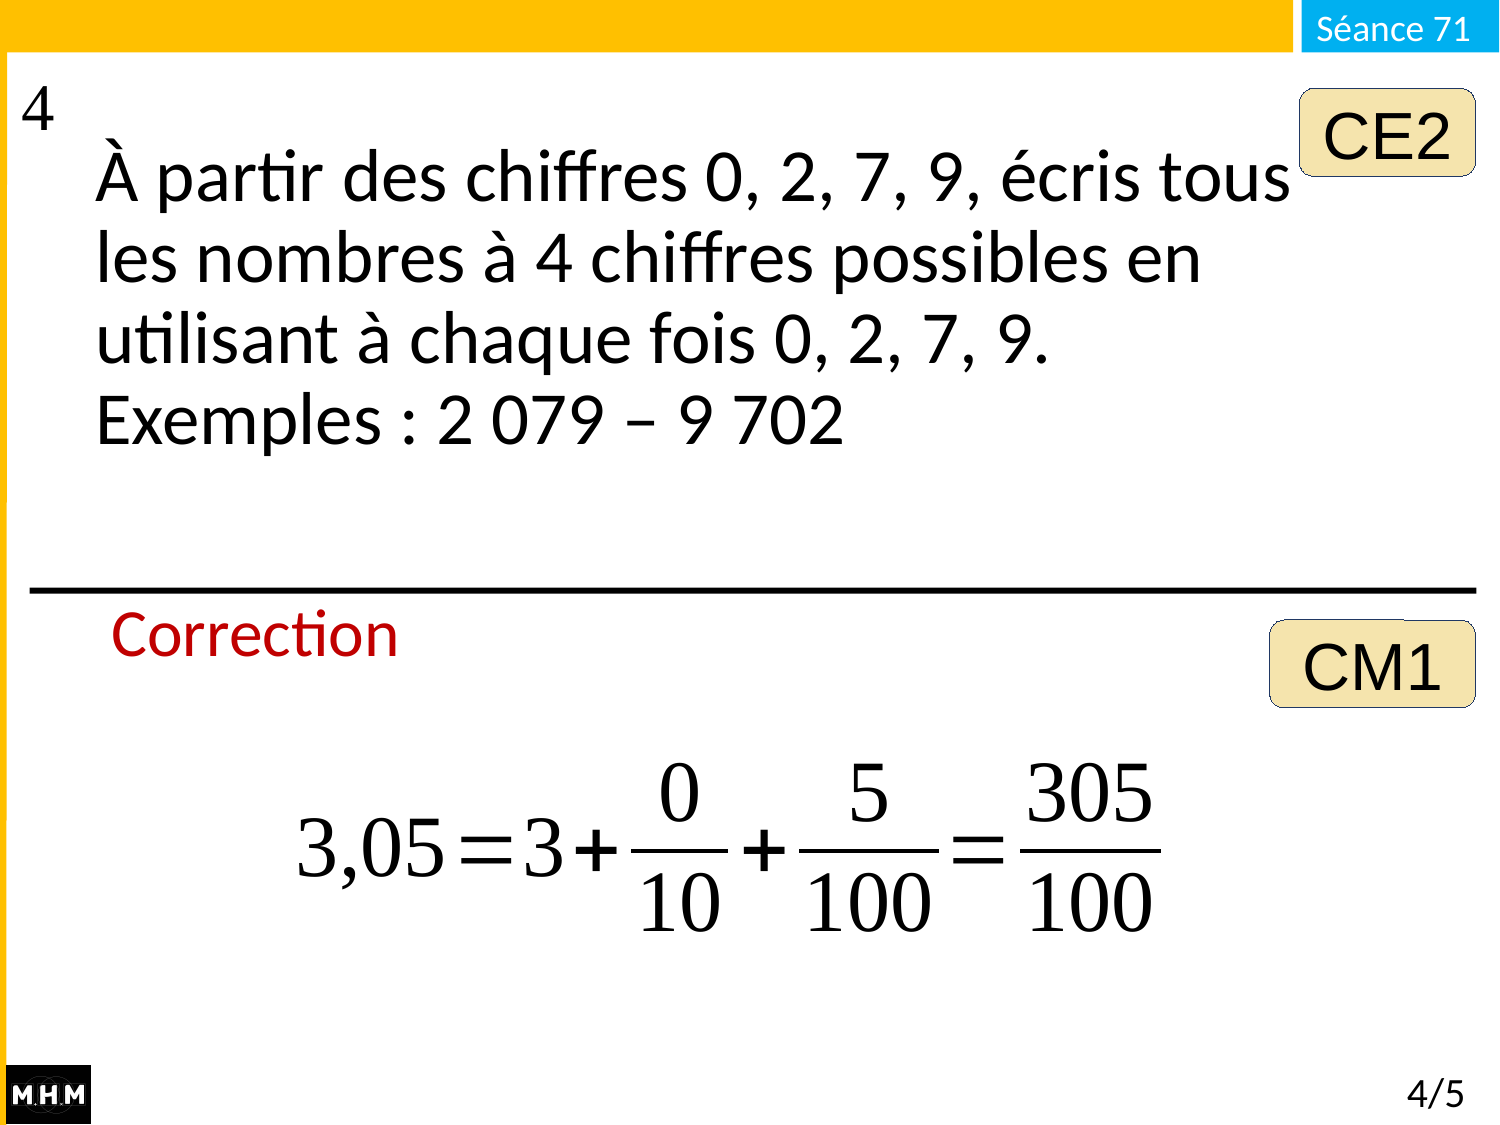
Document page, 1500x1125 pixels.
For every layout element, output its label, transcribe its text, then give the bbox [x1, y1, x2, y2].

text_box CE2 [1374, 88, 1476, 177]
list 4/5 [1373, 1064, 1500, 1125]
text_box CM1 [1269, 619, 1476, 708]
text_box Correction [96, 590, 478, 679]
picture [6, 1065, 91, 1124]
text_box À partir des chiffres 0, 2, 7, 9, écris tous les nombres à 4 chiffres possibles en utilisant à chaque fois 0, 2, 7, 9. Exemples : 2 079 – 9 702 [80, 61, 1374, 537]
